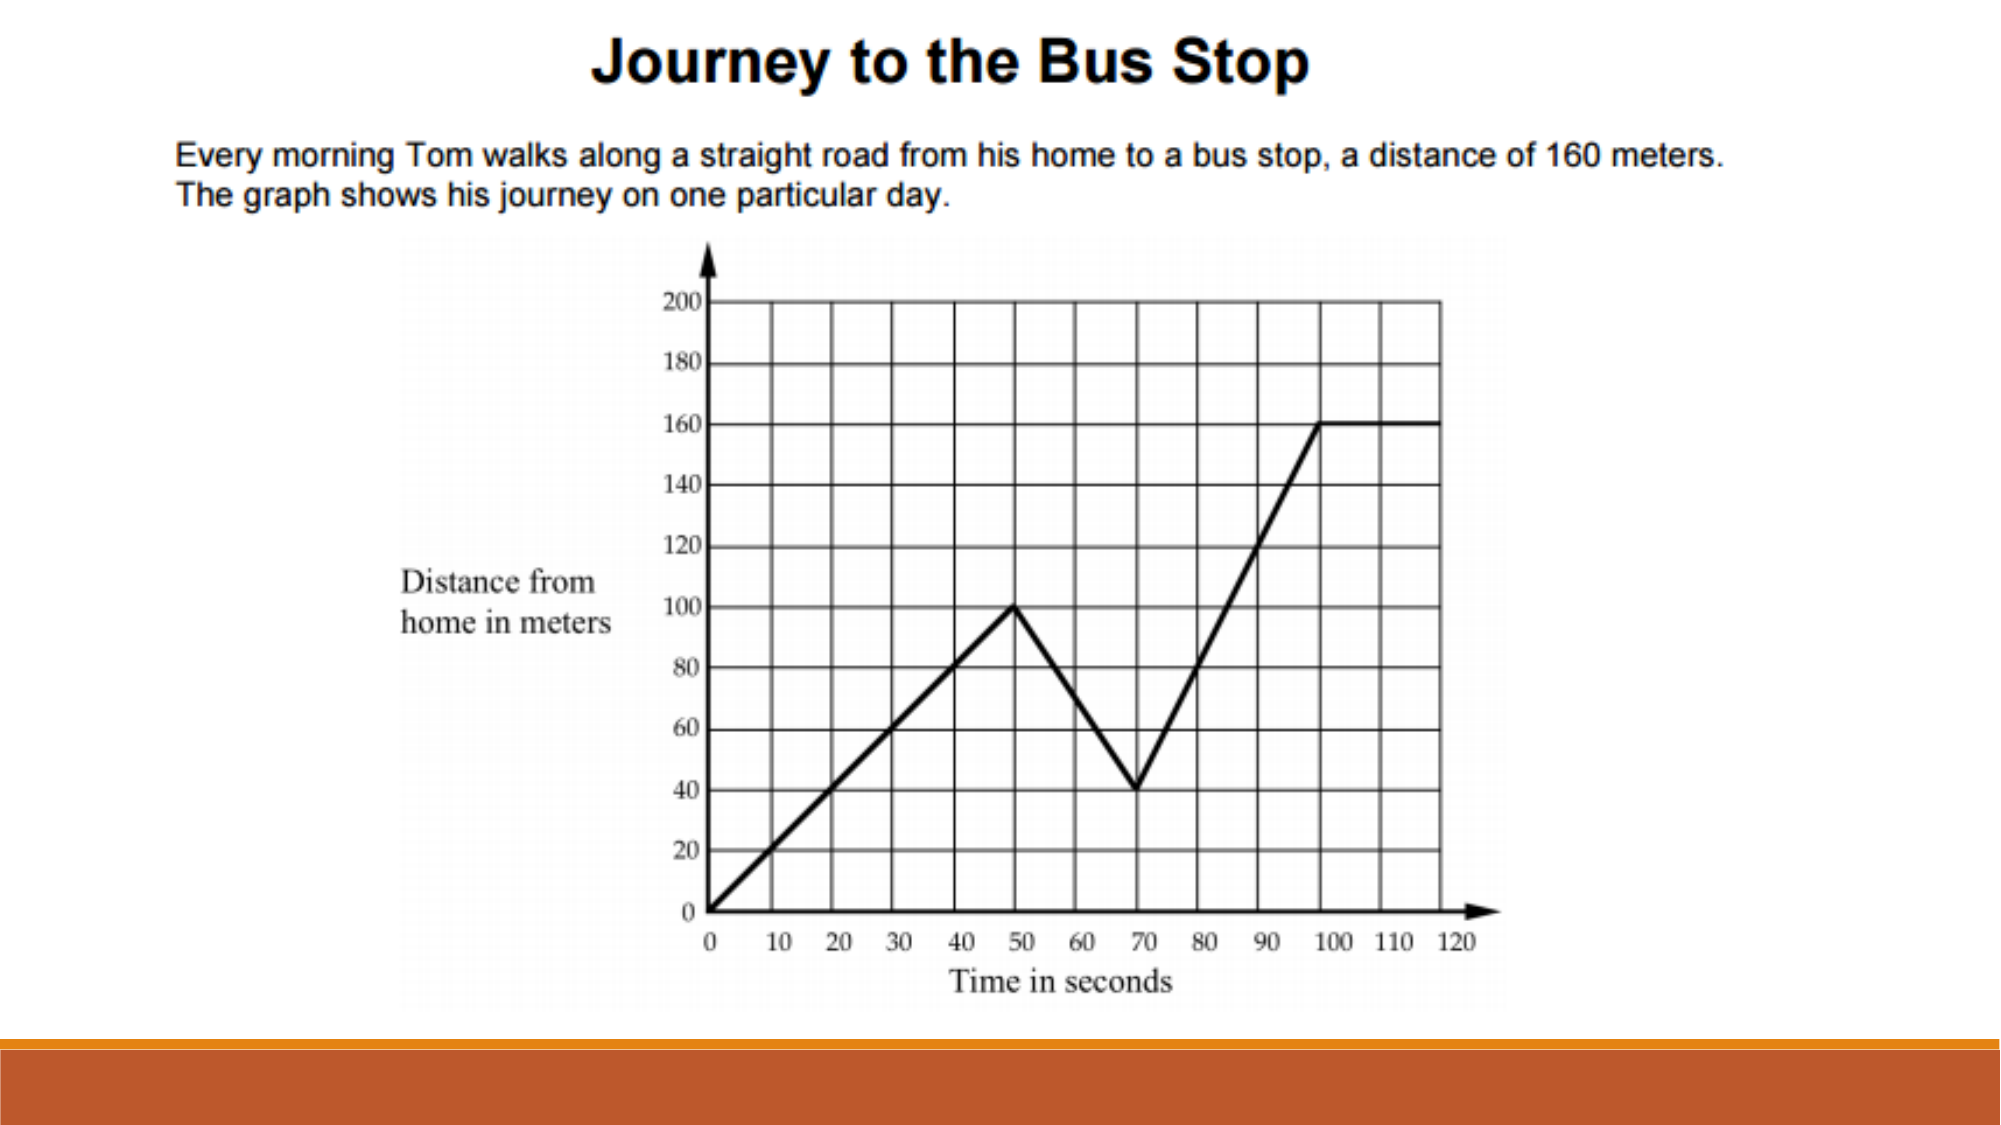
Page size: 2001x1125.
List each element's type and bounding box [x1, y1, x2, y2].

picture [118, 0, 1748, 1013]
